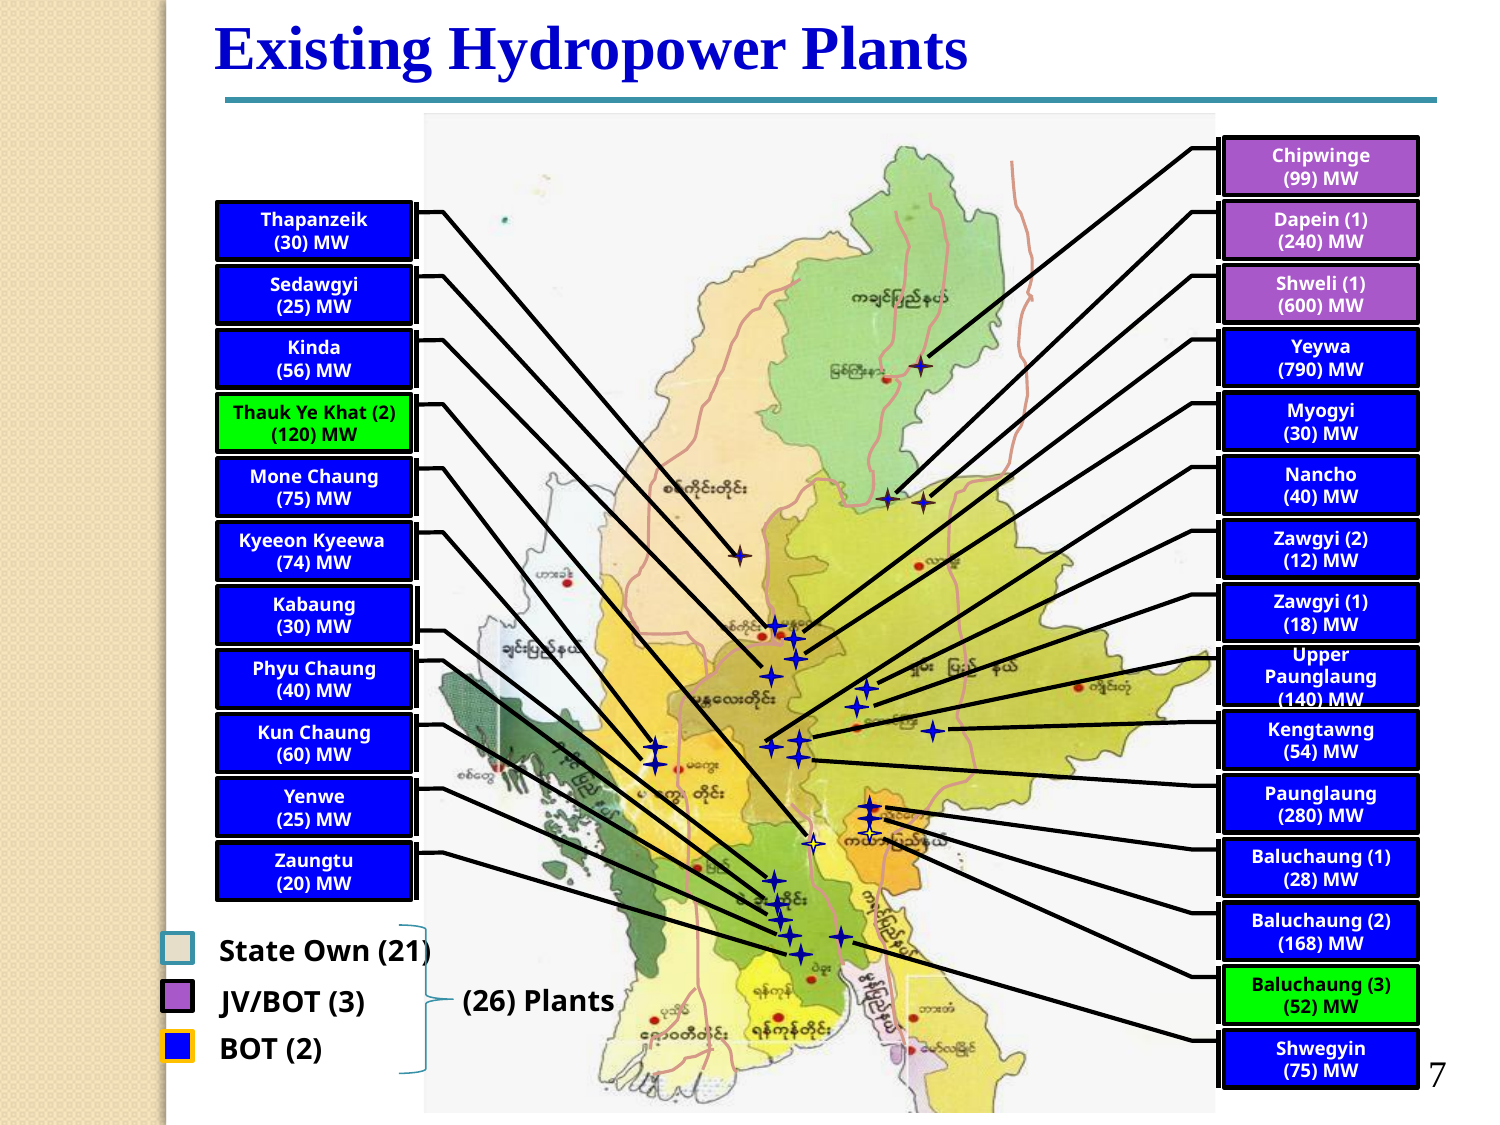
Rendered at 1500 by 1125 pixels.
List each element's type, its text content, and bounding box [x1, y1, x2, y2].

text_box Thapanzeik (30) MW [215, 200, 413, 262]
text_box 7 [1374, 1042, 1500, 1103]
text_box Zaungtu (20) MW [215, 840, 413, 902]
text_box Baluchaung (3) (52) MW [1222, 964, 1420, 1026]
text_box Kun Chaung (60) MW [215, 712, 413, 774]
text_box [160, 979, 195, 1013]
text_box Yeywa (790) MW [1222, 327, 1420, 388]
text_box Zawgyi (1) (18) MW [1222, 582, 1420, 643]
text_box Nancho (40) MW [1222, 454, 1420, 516]
text_box Myogyi (30) MW [1222, 390, 1420, 452]
text_box Baluchaung (1) (28) MW [1222, 837, 1420, 898]
text_box [160, 931, 195, 965]
text_box Shweli (1) (600) MW [1222, 263, 1420, 325]
text_box Yenwe (25) MW [215, 776, 413, 838]
text_box [398, 924, 416, 1075]
text_box State Own (21) [204, 924, 398, 975]
text_box Shwegyin (75) MW [1222, 1028, 1420, 1090]
text_box Existing Hydropower Plants [200, 0, 1500, 88]
text_box Upper Paunglaung (140) MW [1222, 645, 1420, 707]
text_box Chipwinge (99) MW [1222, 135, 1420, 197]
text_box Dapein (1) (240) MW [1222, 199, 1420, 261]
text_box [160, 1029, 195, 1063]
text_box Kabaung (30) MW [215, 584, 413, 646]
text_box JV/BOT (3) [206, 976, 398, 1026]
text_box Kinda (56) MW [215, 328, 413, 390]
text_box Baluchaung (2) (168) MW [1222, 900, 1420, 962]
text_box Kyeeon Kyeewa (74) MW [215, 520, 413, 582]
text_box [625, 160, 1033, 1075]
text_box BOT (2) [204, 1022, 398, 1073]
text_box Mone Chaung (75) MW [215, 456, 413, 518]
text_box Thauk Ye Khat (2) (120) MW [215, 392, 413, 454]
text_box Sedawgyi (25) MW [215, 264, 413, 326]
text_box Paunglaung (280) MW [1222, 773, 1420, 835]
text_box Zawgyi (2) (12) MW [1222, 518, 1420, 580]
text_box Kengtawng (54) MW [1222, 709, 1420, 771]
text_box Phyu Chaung (40) MW [215, 648, 413, 710]
picture [423, 102, 1216, 1113]
